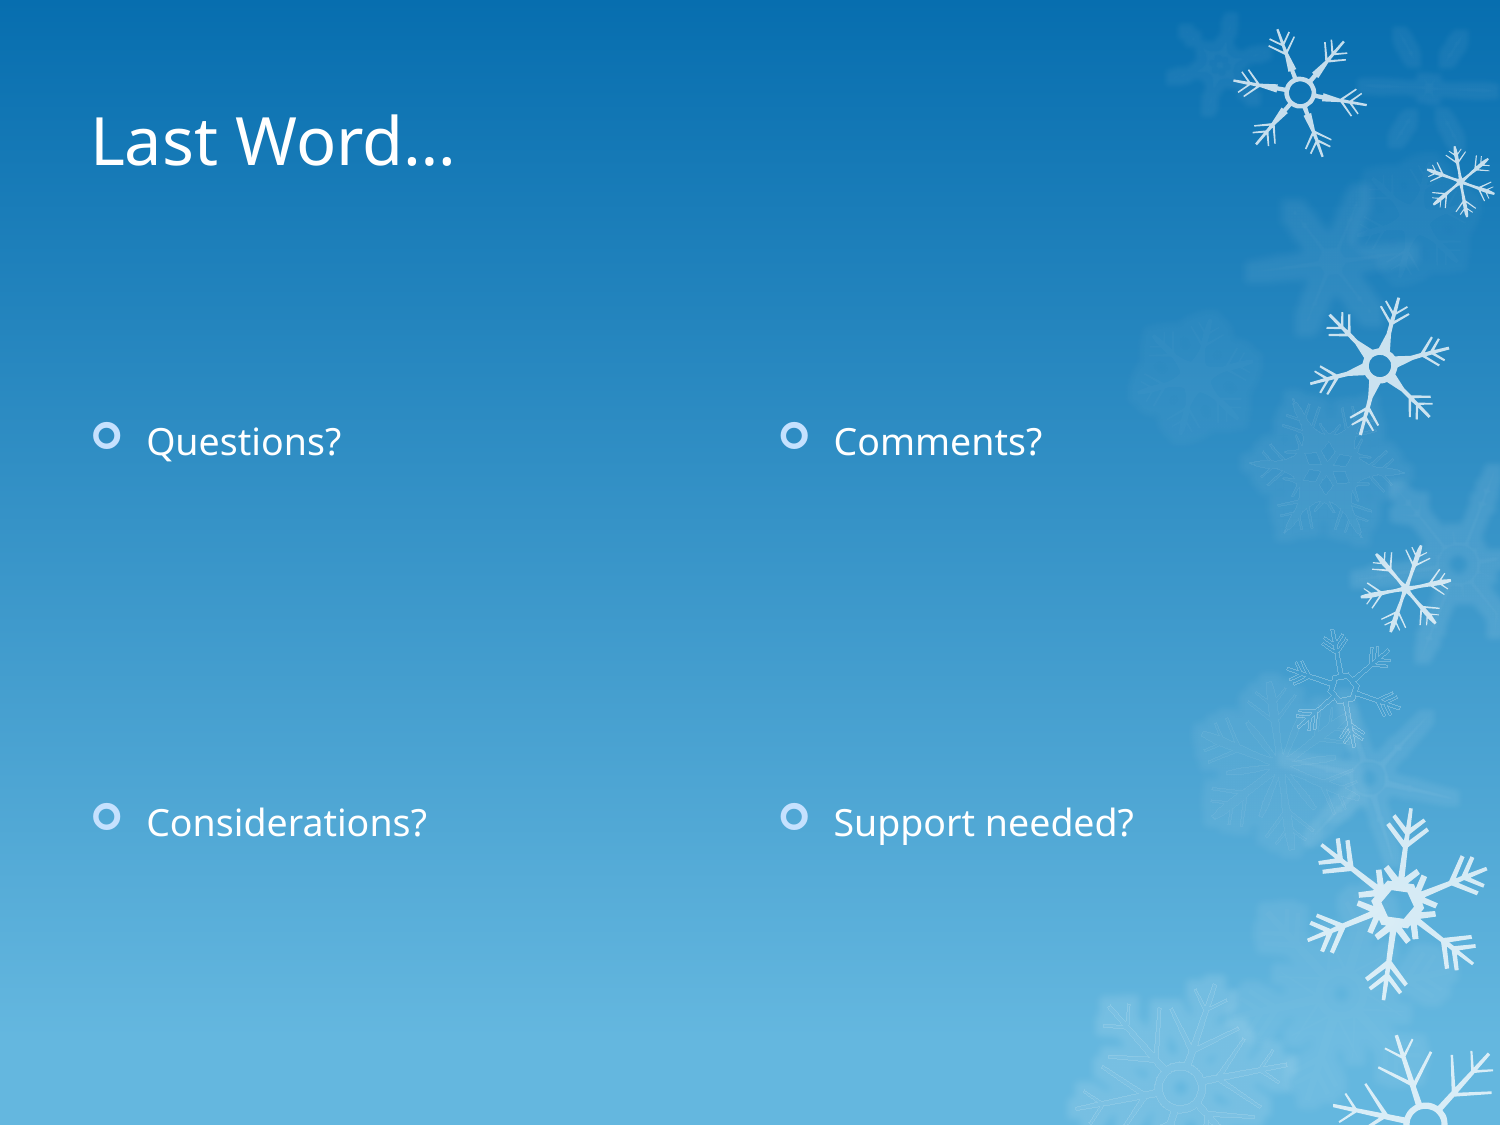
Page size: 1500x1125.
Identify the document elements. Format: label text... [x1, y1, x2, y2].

list Comments? [762, 262, 1425, 619]
list Questions? [75, 262, 738, 619]
title Last Word… [75, 45, 1425, 233]
list Support needed? [762, 643, 1425, 1000]
list Considerations? [75, 643, 738, 1000]
